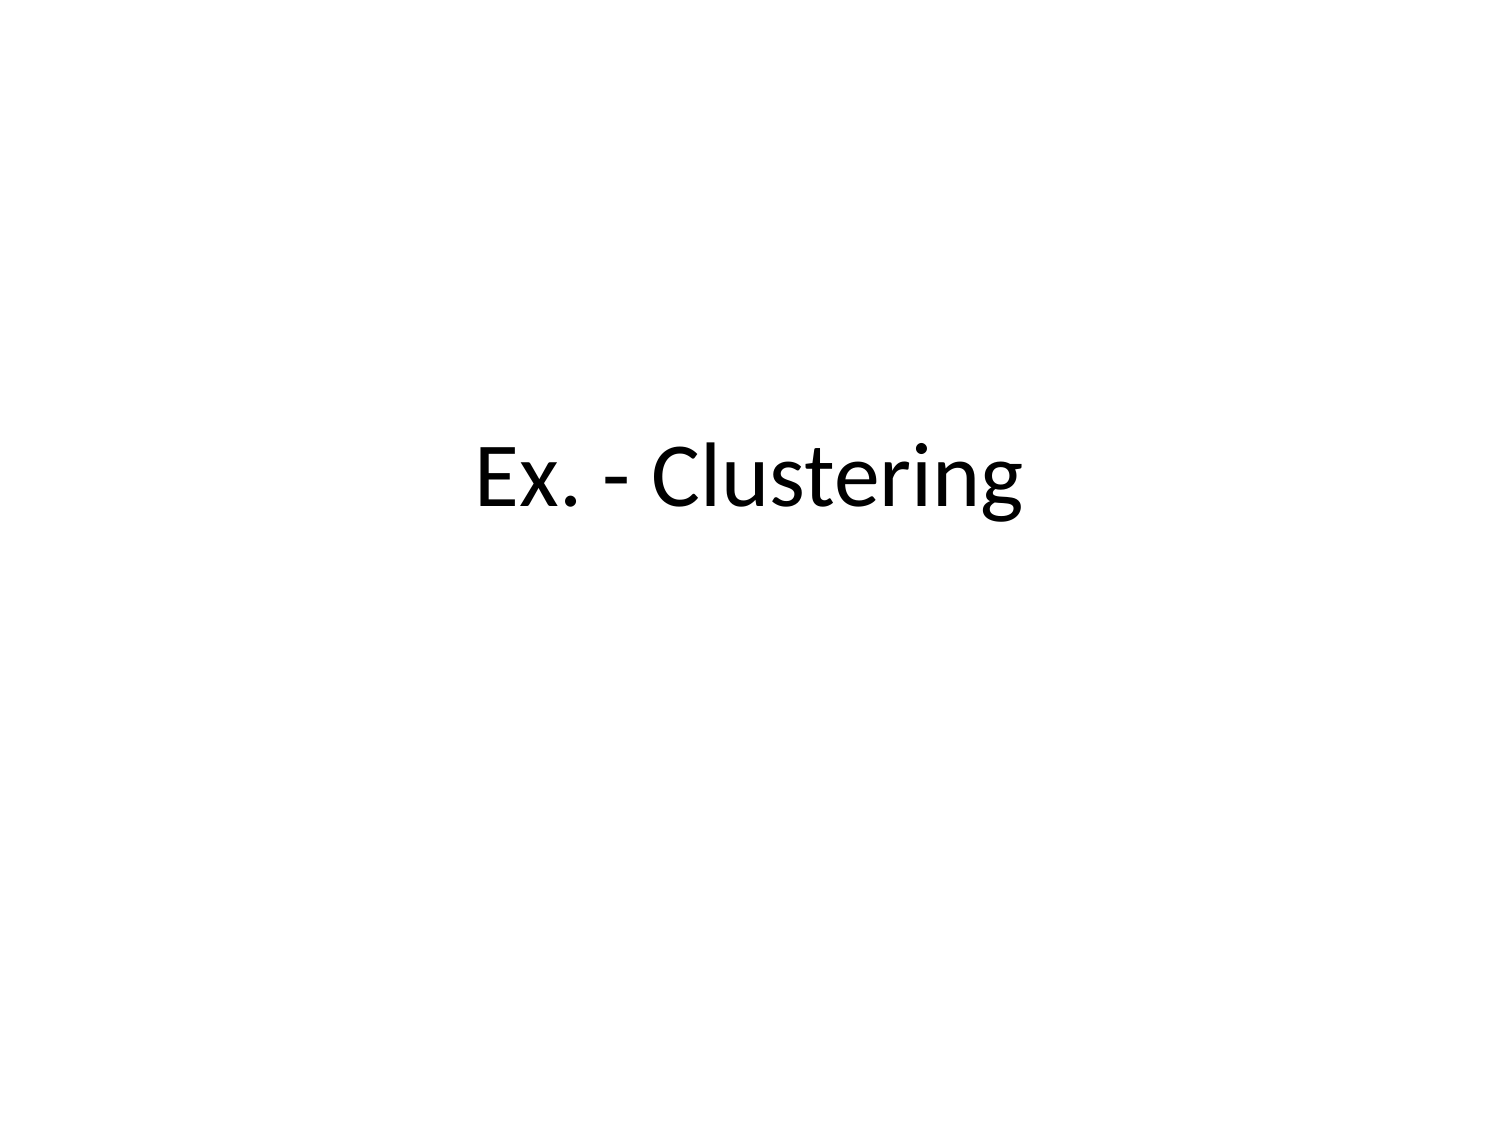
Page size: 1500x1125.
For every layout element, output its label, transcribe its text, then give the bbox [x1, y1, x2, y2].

title Ex. - Clustering [112, 349, 1388, 591]
